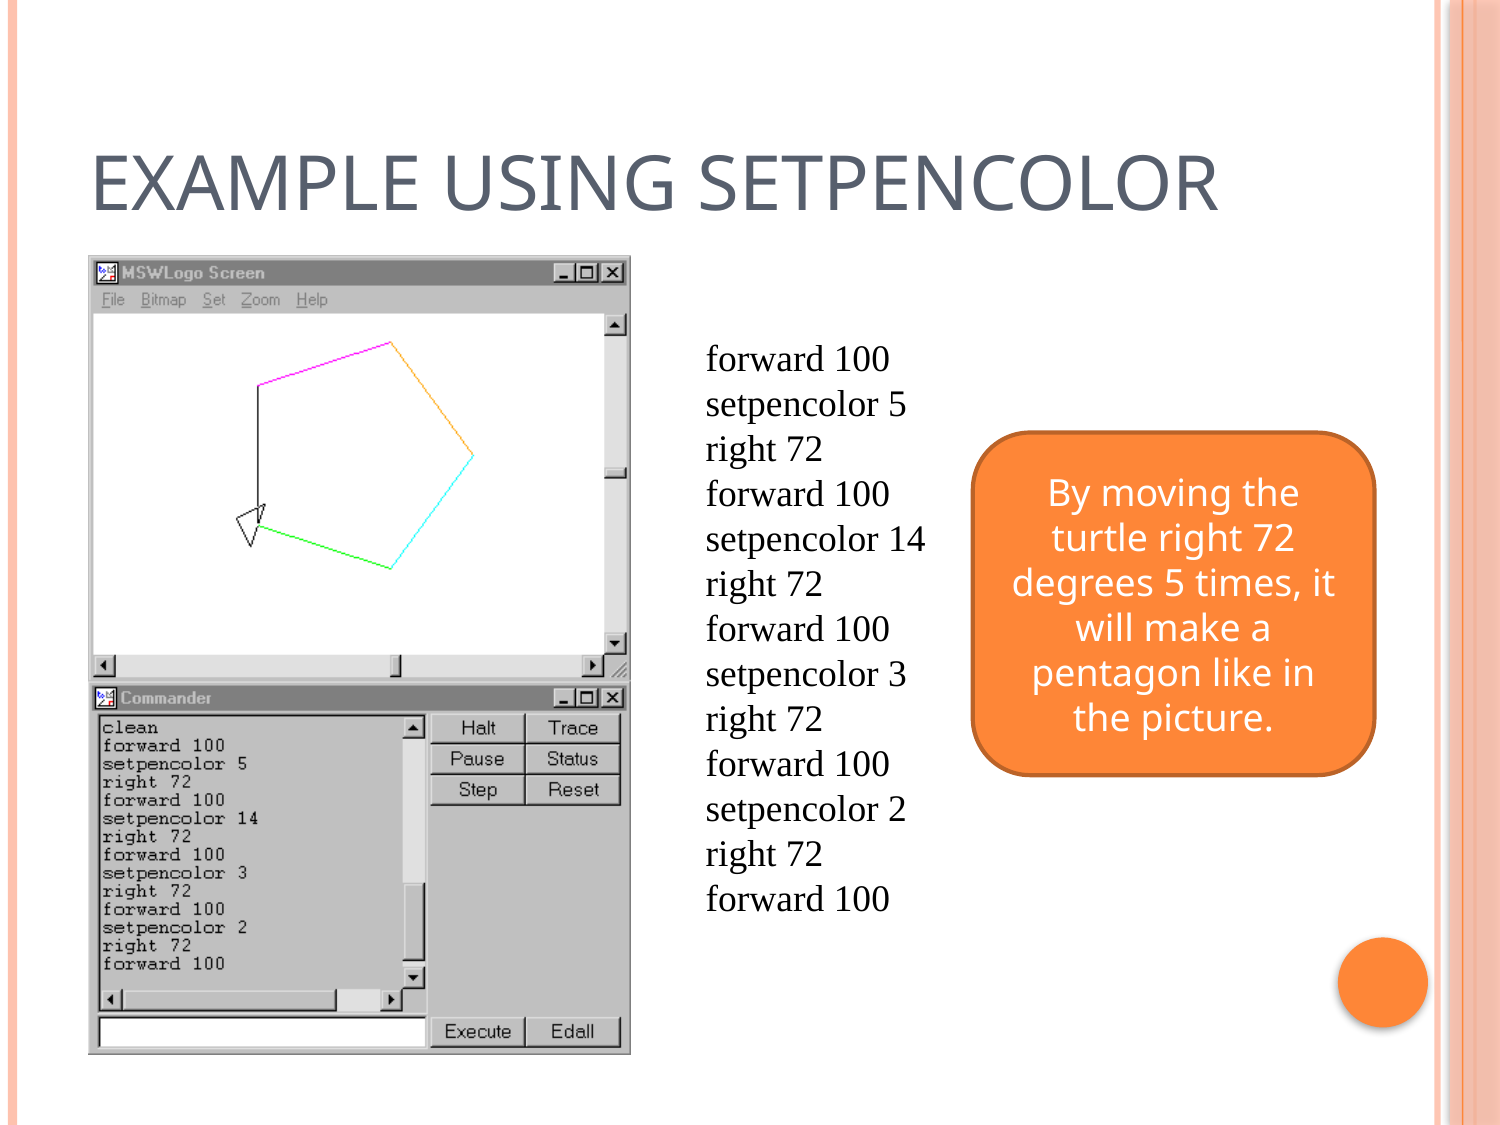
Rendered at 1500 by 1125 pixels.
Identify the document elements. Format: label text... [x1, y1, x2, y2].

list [87, 254, 632, 1056]
text_box By moving the turtle right 72 degrees 5 times, it will make a pentagon like in the picture. [970, 430, 1377, 778]
title Example Using SetPenColor [75, 45, 1300, 233]
text_box forward 100 setpencolor 5 right 72 forward 100 setpencolor 14 right 72 forward 100 setpencolor 3 right 72 forward 100 setpencolor 2 right 72 forward 100 [690, 326, 951, 927]
